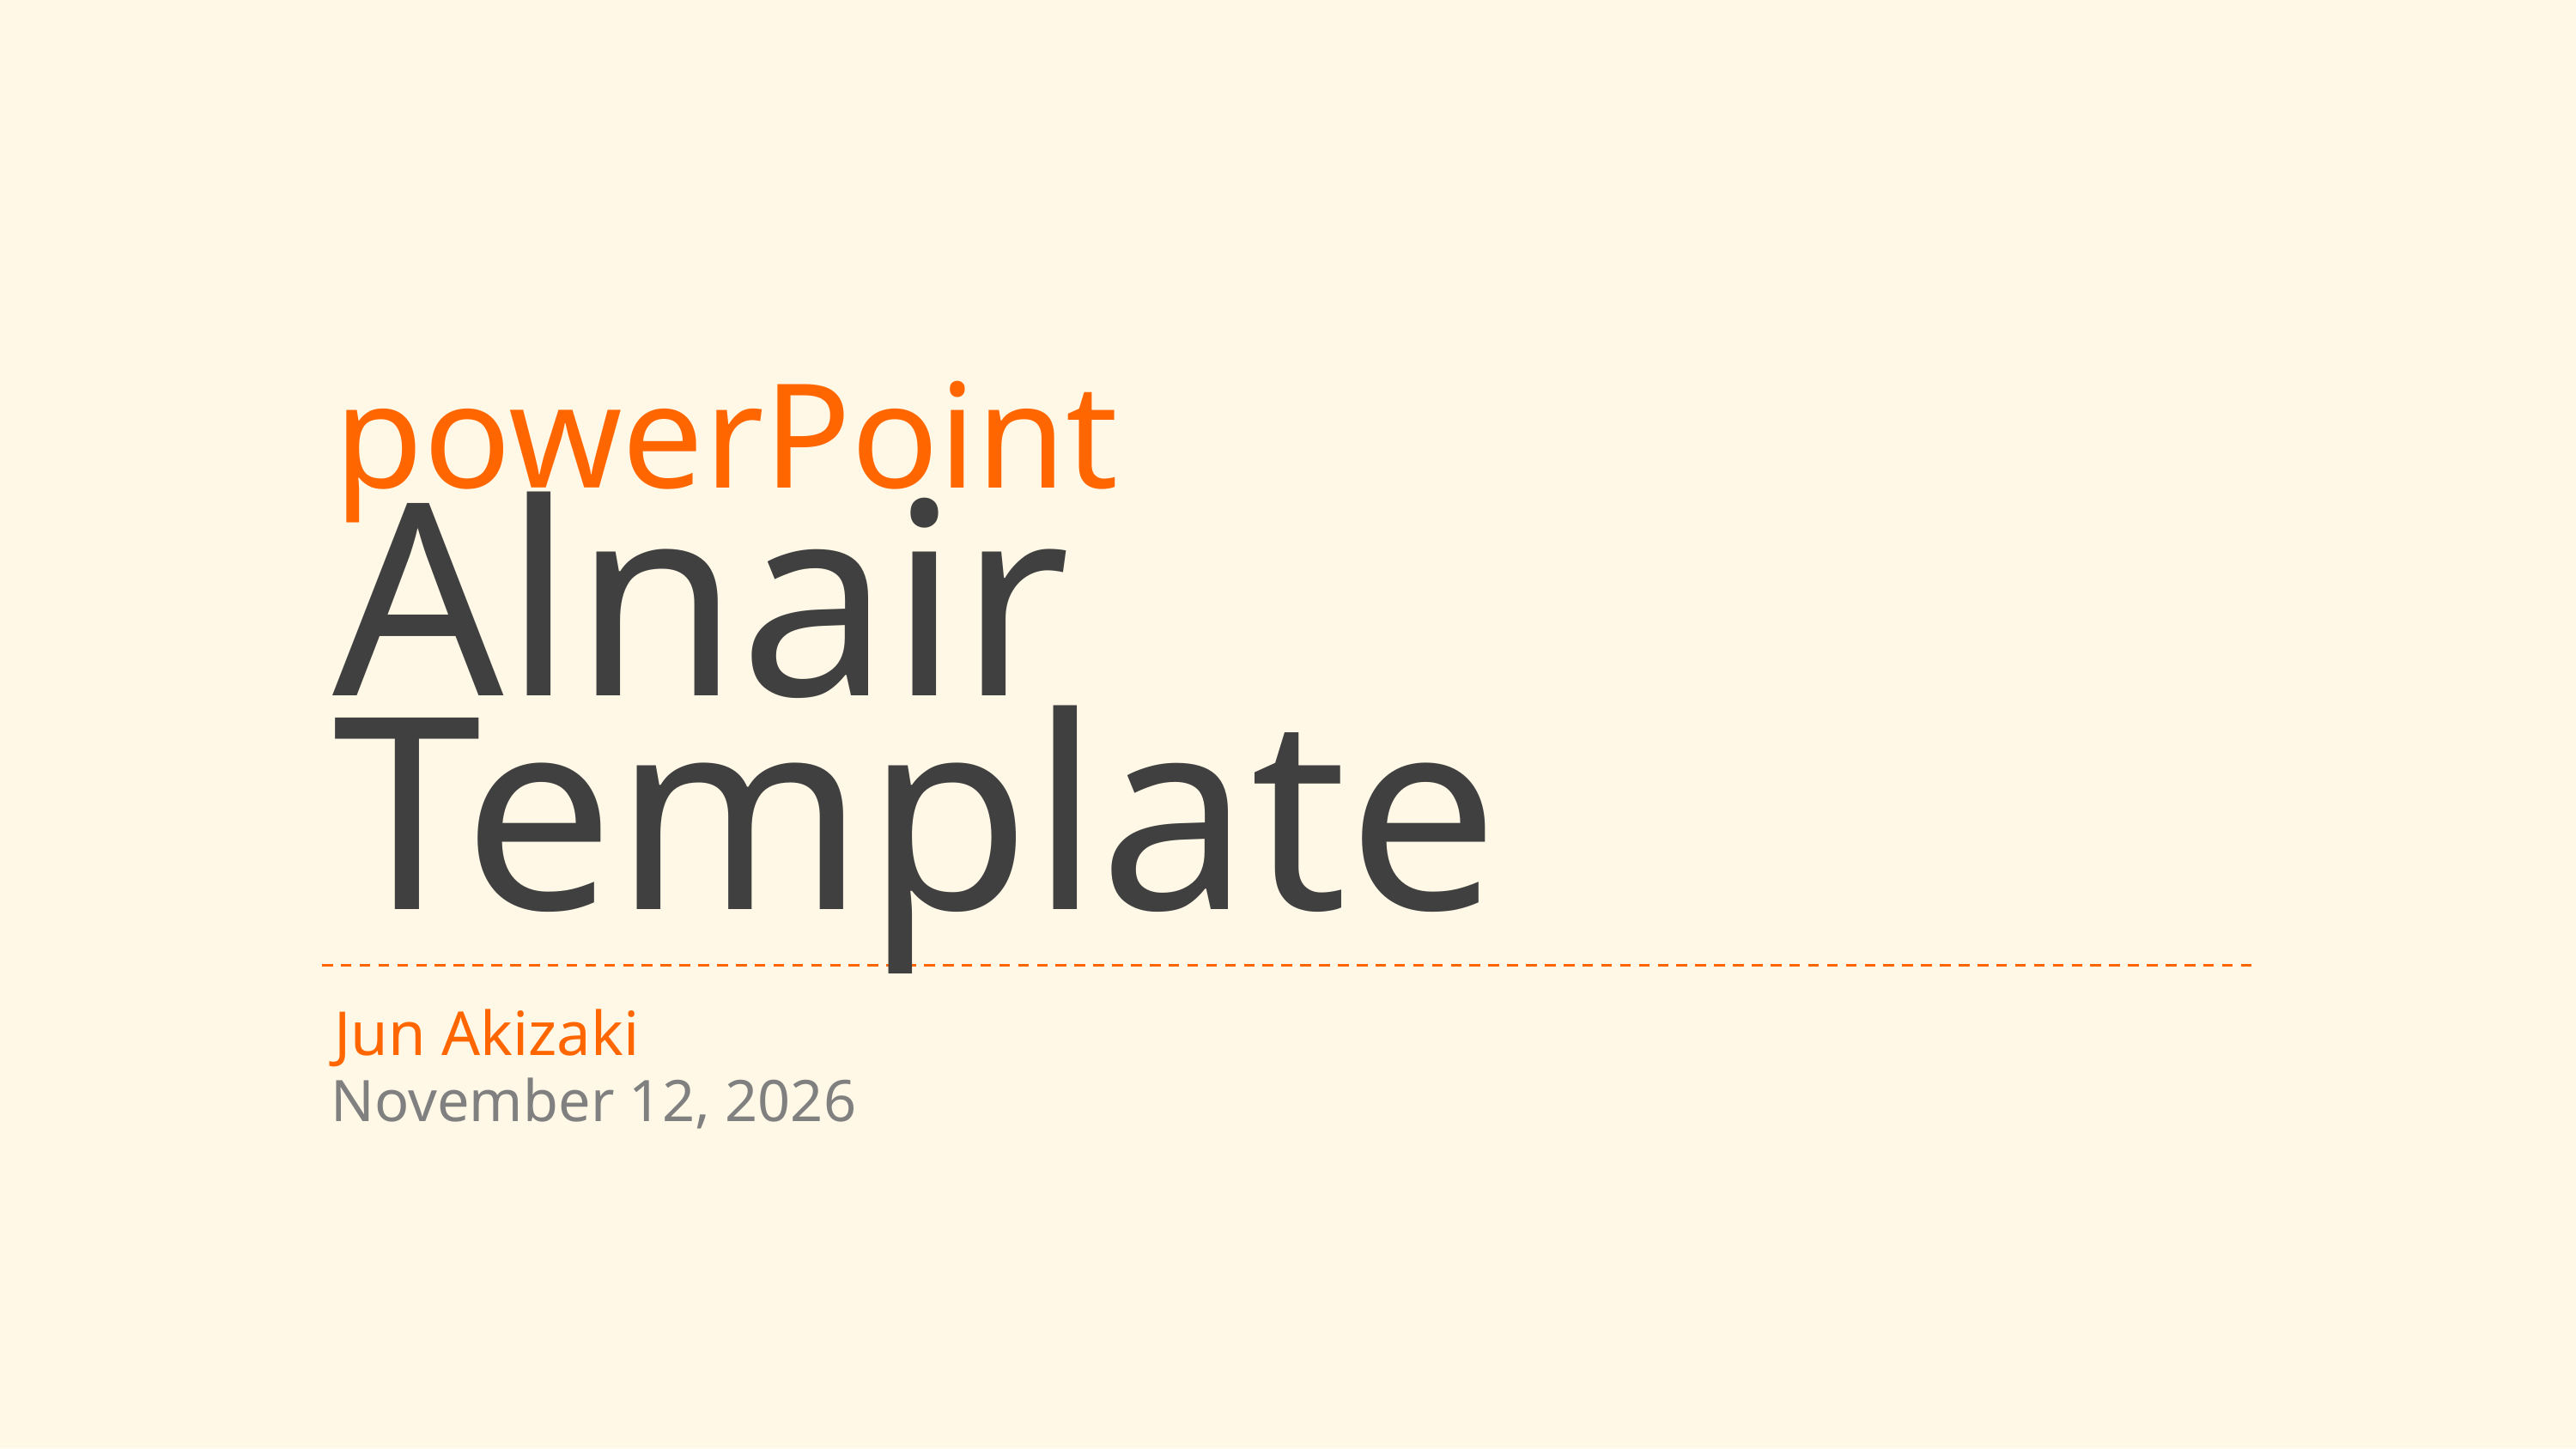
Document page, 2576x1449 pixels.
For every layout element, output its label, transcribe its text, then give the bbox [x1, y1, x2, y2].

subtitle Jun Akizaki [322, 988, 2254, 1076]
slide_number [318, 1058, 2251, 1112]
title Alnair Template [319, 464, 2254, 970]
text_box powerPoint [321, 339, 1219, 464]
